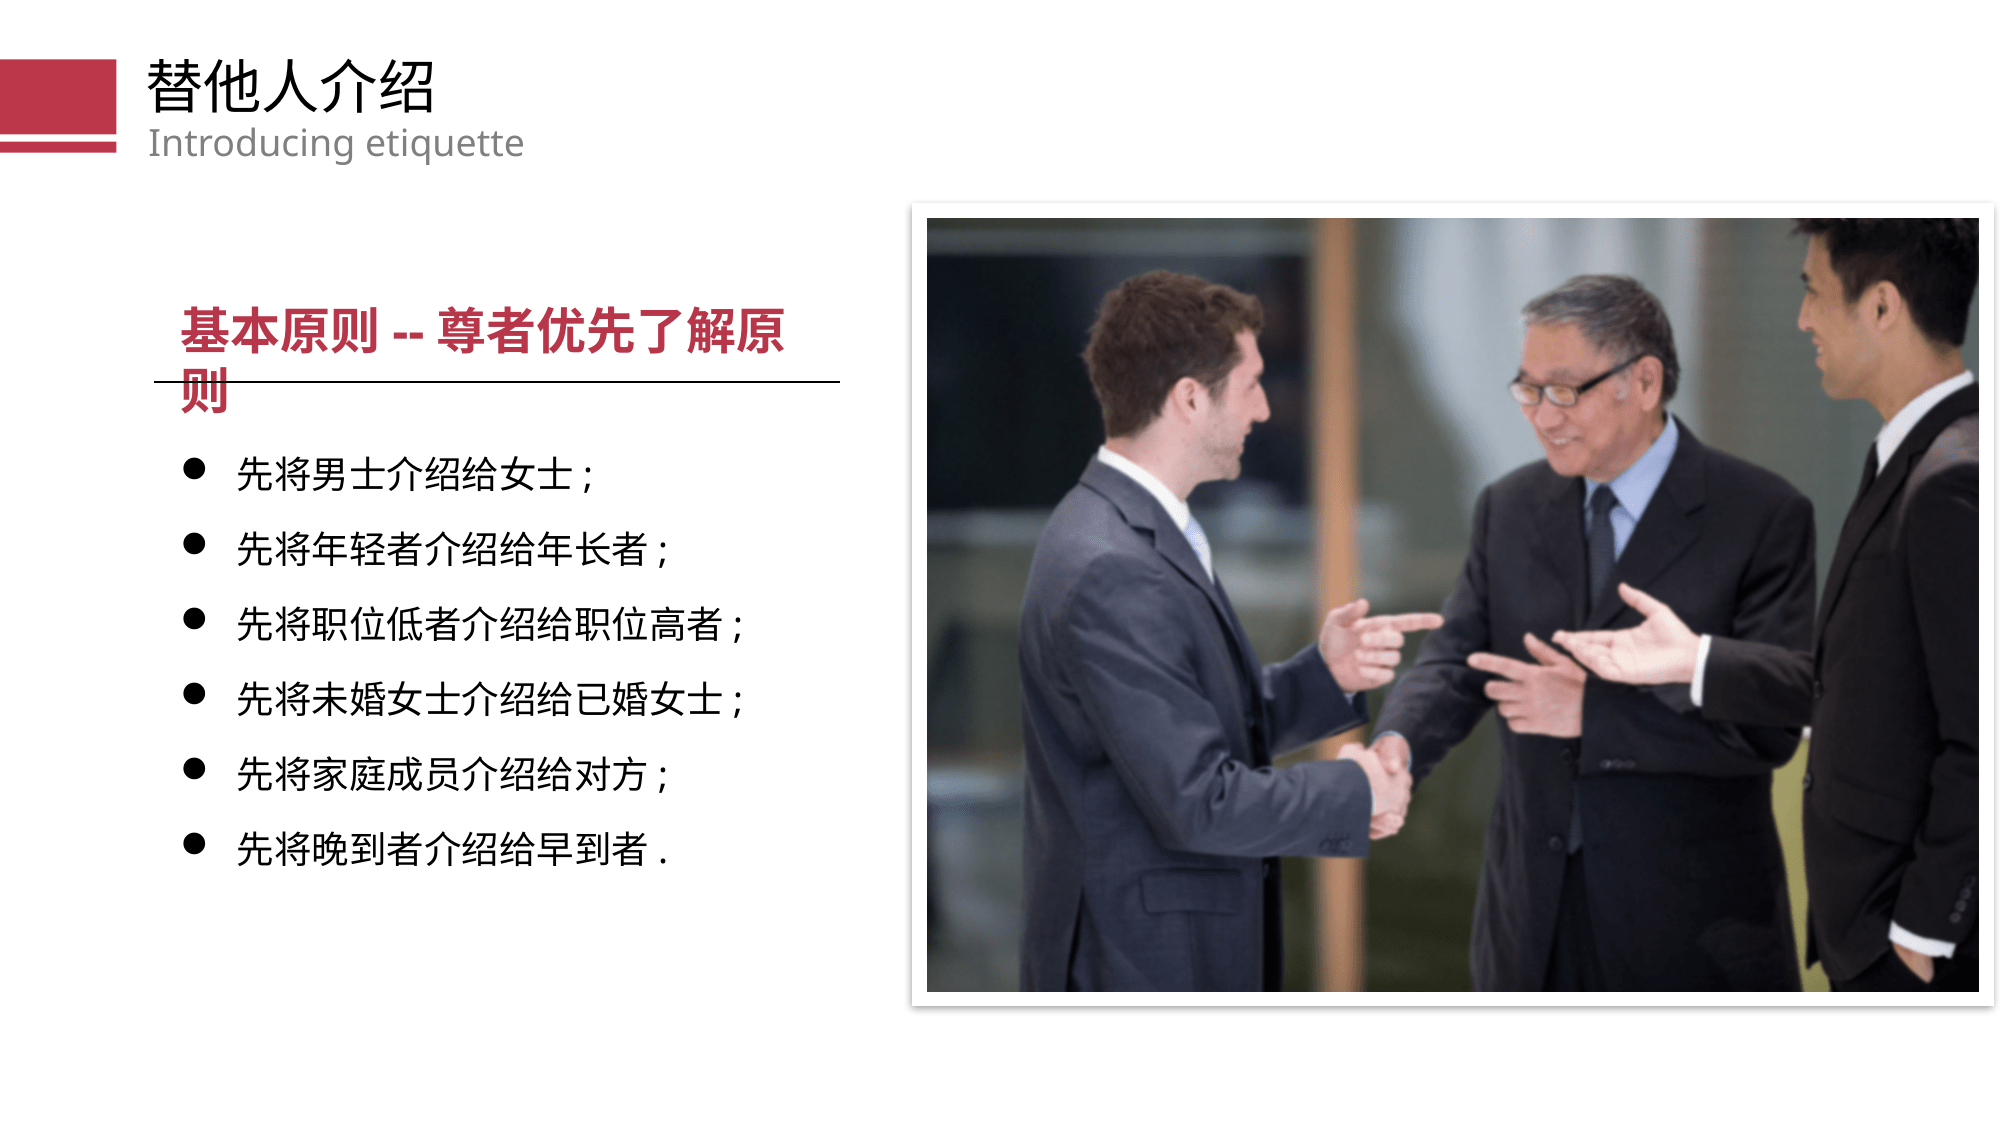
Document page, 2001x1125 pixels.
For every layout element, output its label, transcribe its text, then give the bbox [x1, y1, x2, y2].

picture [926, 217, 1980, 992]
text_box 基本原则--尊者优先了解原则 [165, 292, 848, 421]
text_box 先将男士介绍给女士; 先将年轻者介绍给年长者; 先将职位低者介绍给职位高者; 先将未婚女士介绍给已婚女士; 先将家庭成员介绍给对方; 先将晚到者介绍给早到者. [165, 421, 852, 879]
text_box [0, 42, 546, 172]
